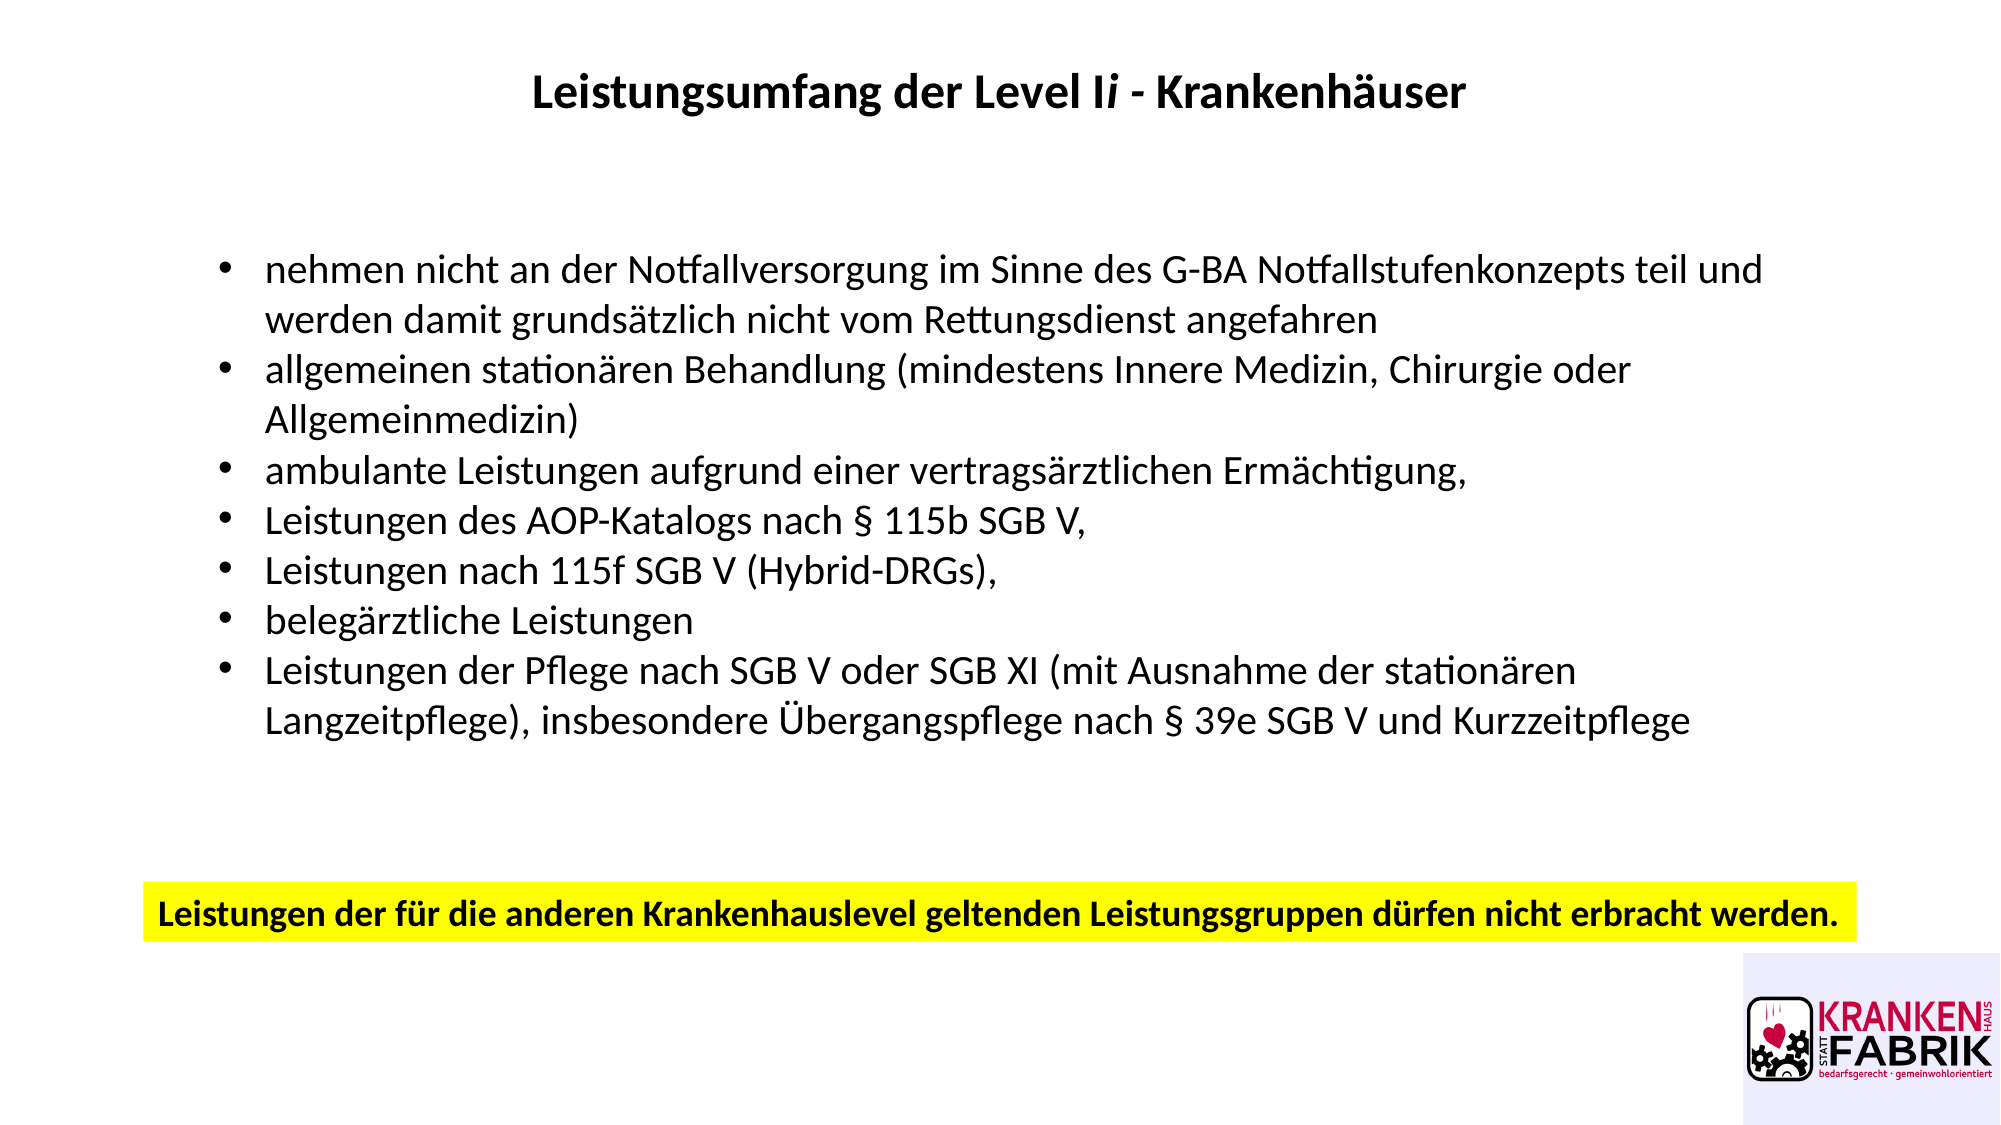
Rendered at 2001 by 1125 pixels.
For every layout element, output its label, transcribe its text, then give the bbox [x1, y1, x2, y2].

text_box Leistungsumfang der Level Ii - Krankenhäuser [464, 51, 1535, 127]
text_box Leistungen der für die anderen Krankenhauslevel geltenden Leistungsgruppen dürfen nicht erbracht werden. [143, 881, 1857, 942]
text_box nehmen nicht an der Notfallversorgung im Sinne des G-BA Notfallstufenkonzepts teil und werden damit grundsätzlich nicht vom Rettungsdienst angefahren allgemeinen stationären Behandlung (mindestens Innere Medizin, Chirurgie oder Allgemeinmedizin) ambulante Leistungen aufgrund einer vertragsärztlichen Ermächtigung, Leistungen des AOP-Katalogs nach § 115b SGB V, Leistungen nach 115f SGB V (Hybrid-DRGs), belegärztliche Leistungen Leistungen der Pflege nach SGB V oder SGB XI (mit Ausnahme der stationären Langzeitpflege), insbesondere Übergangspflege nach § 39e SGB V und Kurzzeitpflege [203, 234, 1797, 750]
picture [1743, 953, 2000, 1125]
